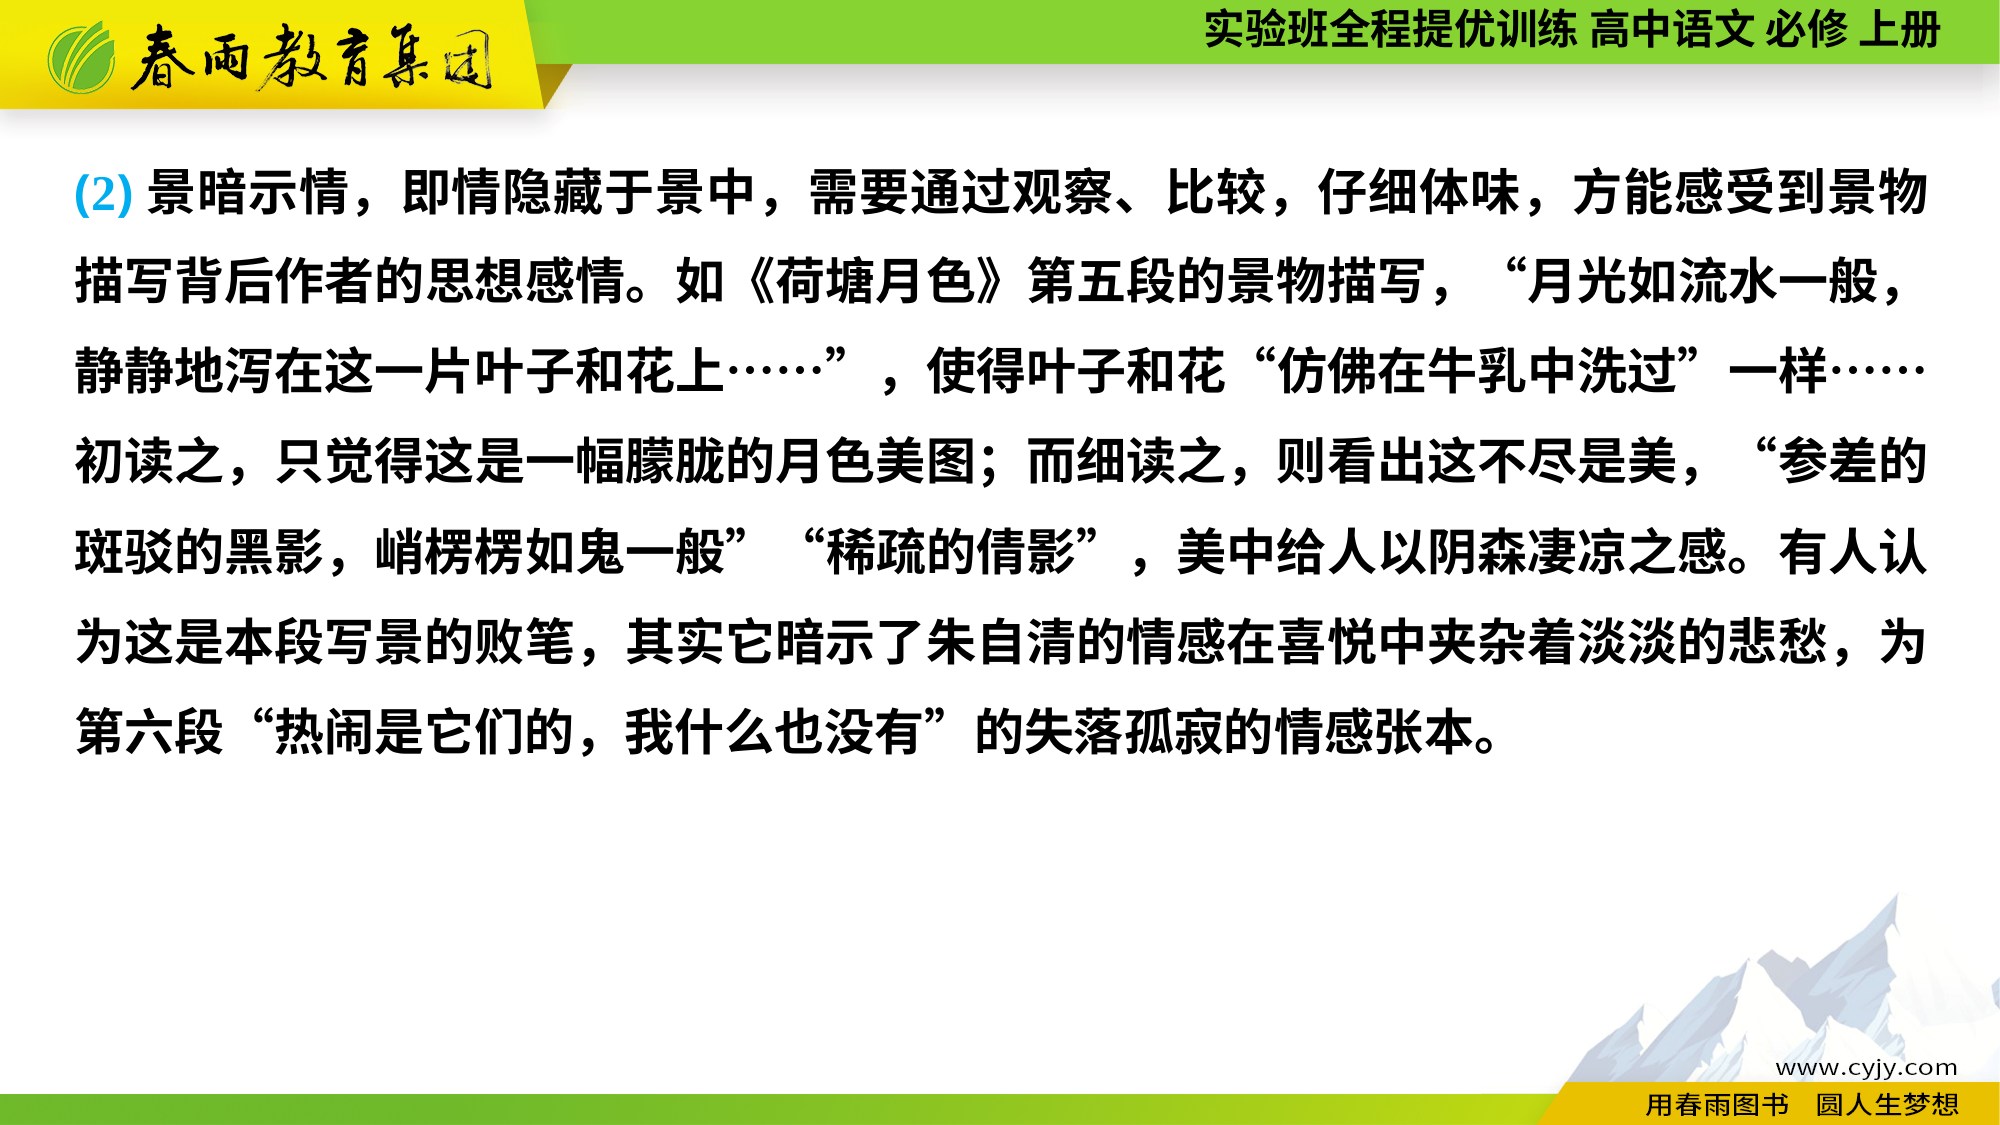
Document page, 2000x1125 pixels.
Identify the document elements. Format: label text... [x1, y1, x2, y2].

list (2)景暗示情，即情隐藏于景中，需要通过观察、比较，仔细体味，方能感受到景物描写背后作者的思想感情。如《荷塘月色》第五段的景物描写，“月光如流水一般，静静地泻在这一片叶子和花上……”，使得叶子和花“仿佛在牛乳中洗过”一样……初读之，只觉得这是一幅朦胧的月色美图；而细读之，则看出这不尽是美，“参差的斑驳的黑影，峭楞楞如鬼一般”“稀疏的倩影”，美中给人以阴森凄凉之感。有人认为这是本段写景的败笔，其实它暗示了朱自清的情感在喜悦中夹杂着淡淡的悲愁，为第六段“热闹是它们的，我什么也没有”的失落孤寂的情感张本。 [59, 122, 1944, 774]
picture [0, 0, 2000, 1125]
